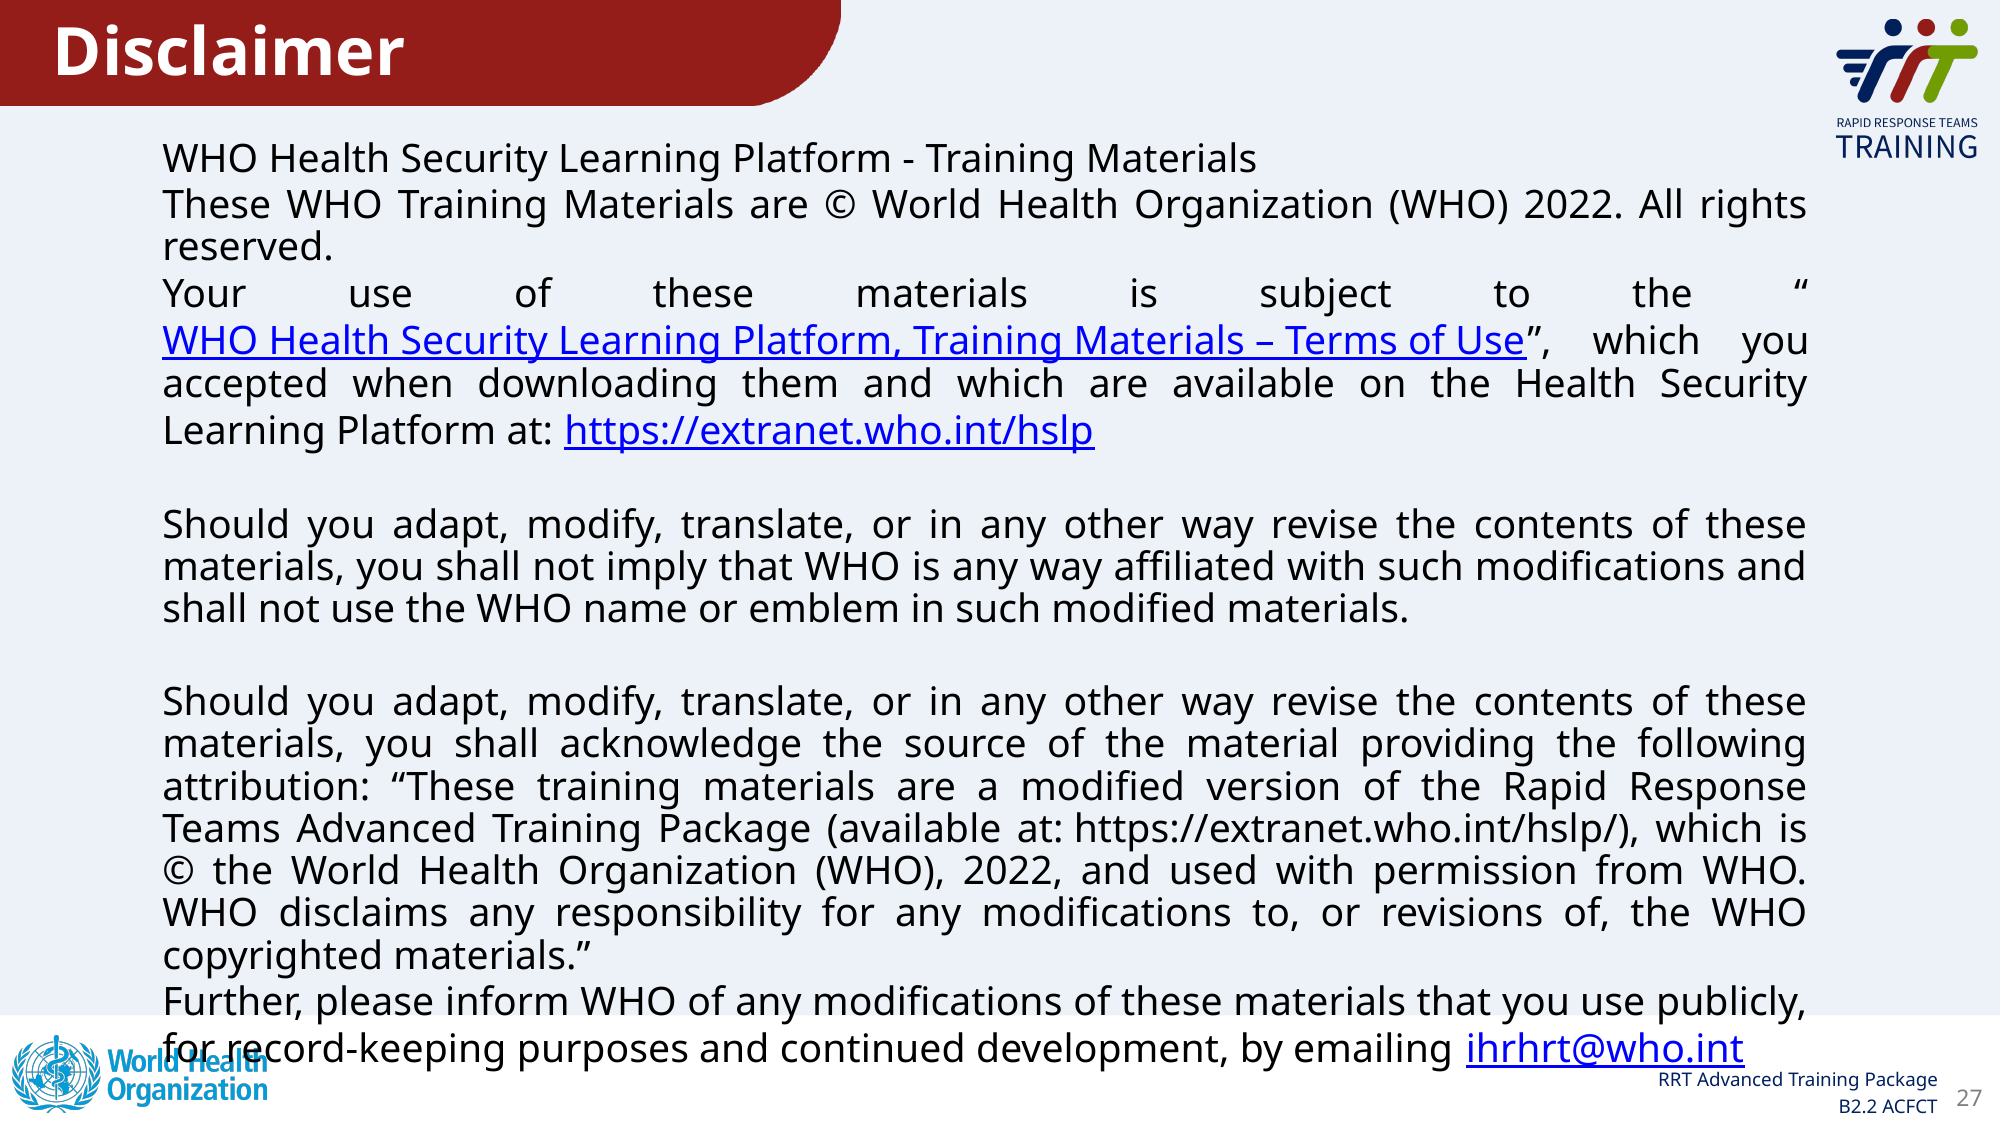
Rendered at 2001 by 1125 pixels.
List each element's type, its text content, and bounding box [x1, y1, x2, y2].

picture [58, 1050, 64, 1058]
picture [12, 1035, 267, 1113]
list WHO Health Security Learning Platform - Training Materials These WHO Training Materials are © World Health Organization (WHO) 2022. All rights reserved. Your use of these materials is subject to the “WHO Health Security Learning Platform, Training Materials – Terms of Use”, which you accepted when downloading them and which are available on the Health Security Learning Platform at: https://extranet.who.int/hslp Should you adapt, modify, translate, or in any other way revise the contents of these materials, you shall not imply that WHO is any way affiliated with such modifications and shall not use the WHO name or emblem in such modified materials. Should you adapt, modify, translate, or in any other way revise the contents of these materials, you shall acknowledge the source of the material providing the following attribution: “These training materials are a modified version of the Rapid Response Teams Advanced Training Package (available at: https://extranet.who.int/hslp/), which is © the World Health Organization (WHO), 2022, and used with permission from WHO. WHO disclaims any responsibility for any modifications to, or revisions of, the WHO copyrighted materials.” Further, please inform WHO of any modifications of these materials that you use publicly, for record-keeping purposes and continued development, by emailing ihrhrt@who.int [161, 137, 1811, 993]
picture [1835, 19, 1978, 167]
picture [0, 0, 841, 106]
picture [12, 1083, 48, 1113]
